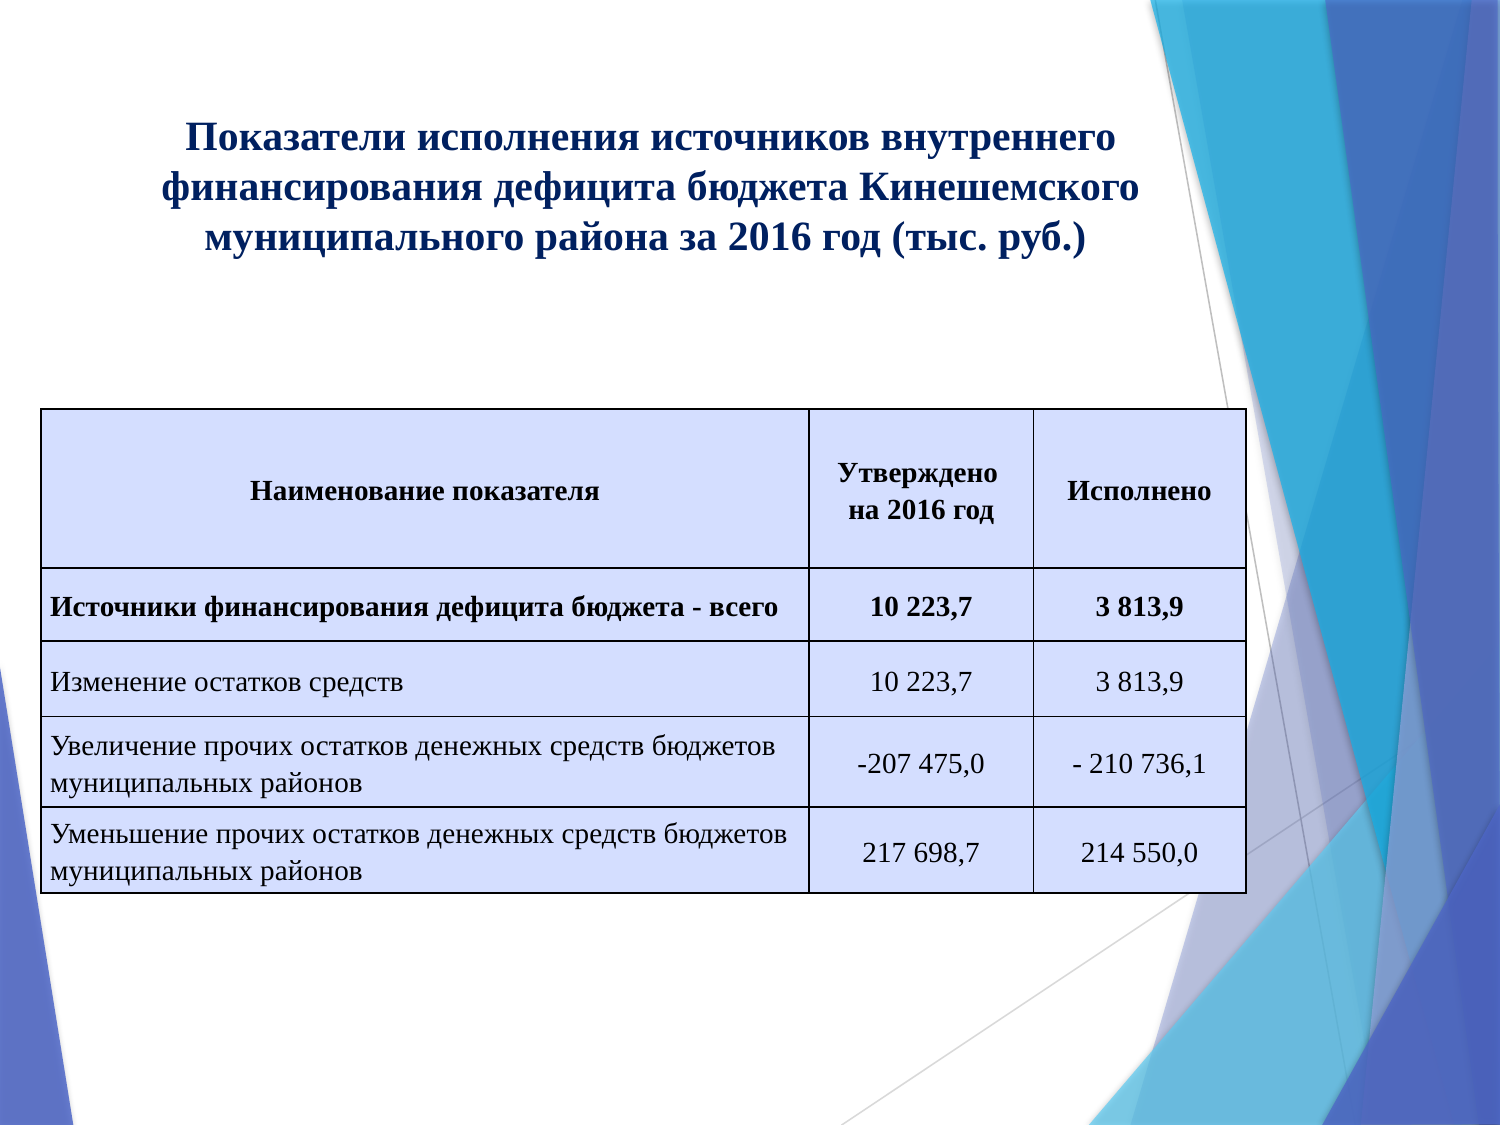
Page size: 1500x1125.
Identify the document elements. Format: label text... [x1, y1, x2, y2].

table_cell 3 813,9 [1034, 569, 1245, 640]
table_header Утверждено на 2016 год [810, 410, 1033, 567]
text_box Показатели исполнения источников внутреннего финансирования дефицита бюджета Кинешемского муниципального района за 2016 год (тыс. руб.) [42, 101, 1260, 267]
table_cell Увеличение прочих остатков денежных средств бюджетов муниципальных районов [42, 717, 808, 806]
table_cell 217 698,7 [810, 808, 1033, 892]
table_cell Изменение остатков средств [42, 642, 808, 716]
table_cell 10 223,7 [810, 642, 1033, 716]
table_cell Источники финансирования дефицита бюджета - всего [42, 569, 808, 640]
table_cell Уменьшение прочих остатков денежных средств бюджетов муниципальных районов [42, 808, 808, 892]
table_cell -207 475,0 [810, 717, 1033, 806]
table_header Наименование показателя [42, 410, 808, 567]
table_cell 10 223,7 [810, 569, 1033, 640]
table_cell 214 550,0 [1034, 808, 1245, 892]
table_header Исполнено [1034, 410, 1245, 567]
table_cell - 210 736,1 [1034, 717, 1245, 806]
table_cell 3 813,9 [1034, 642, 1245, 716]
